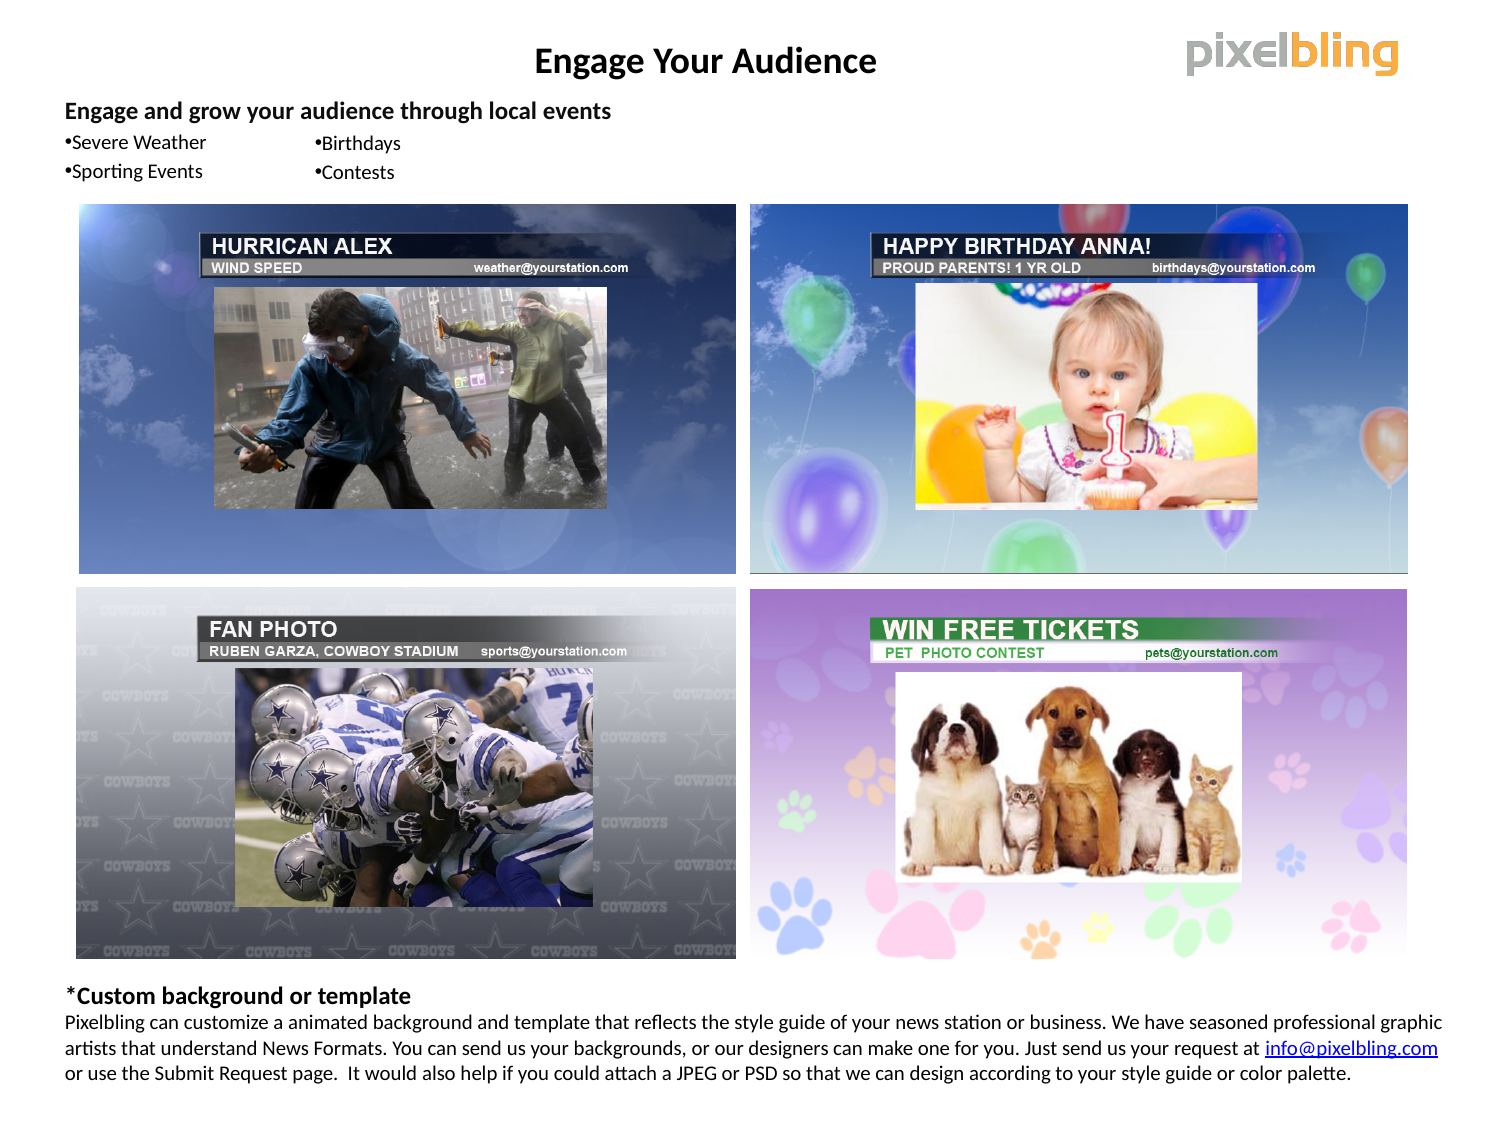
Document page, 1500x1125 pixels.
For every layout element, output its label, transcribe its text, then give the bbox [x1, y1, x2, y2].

picture [1187, 32, 1398, 76]
picture [75, 587, 736, 959]
picture [749, 589, 1407, 959]
text_box Engage and grow your audience through local events Severe Weather Sporting Events [50, 87, 730, 191]
text_box *Custom background or template Pixelbling can customize a animated background and template that reflects the style guide of your news station or business. We have seasoned professional graphic artists that understand News Formats. You can send us your backgrounds, or our designers can make one for you. Just send us your request at info@pixelbling.com or use the Submit Request page. It would also help if you could attach a JPEG or PSD so that we can design according to your style guide or color palette. [49, 971, 1463, 1092]
text_box Engage Your Audience [249, 28, 1163, 89]
picture [78, 203, 736, 574]
text_box Birthdays Contests [299, 122, 555, 202]
picture [749, 203, 1408, 575]
